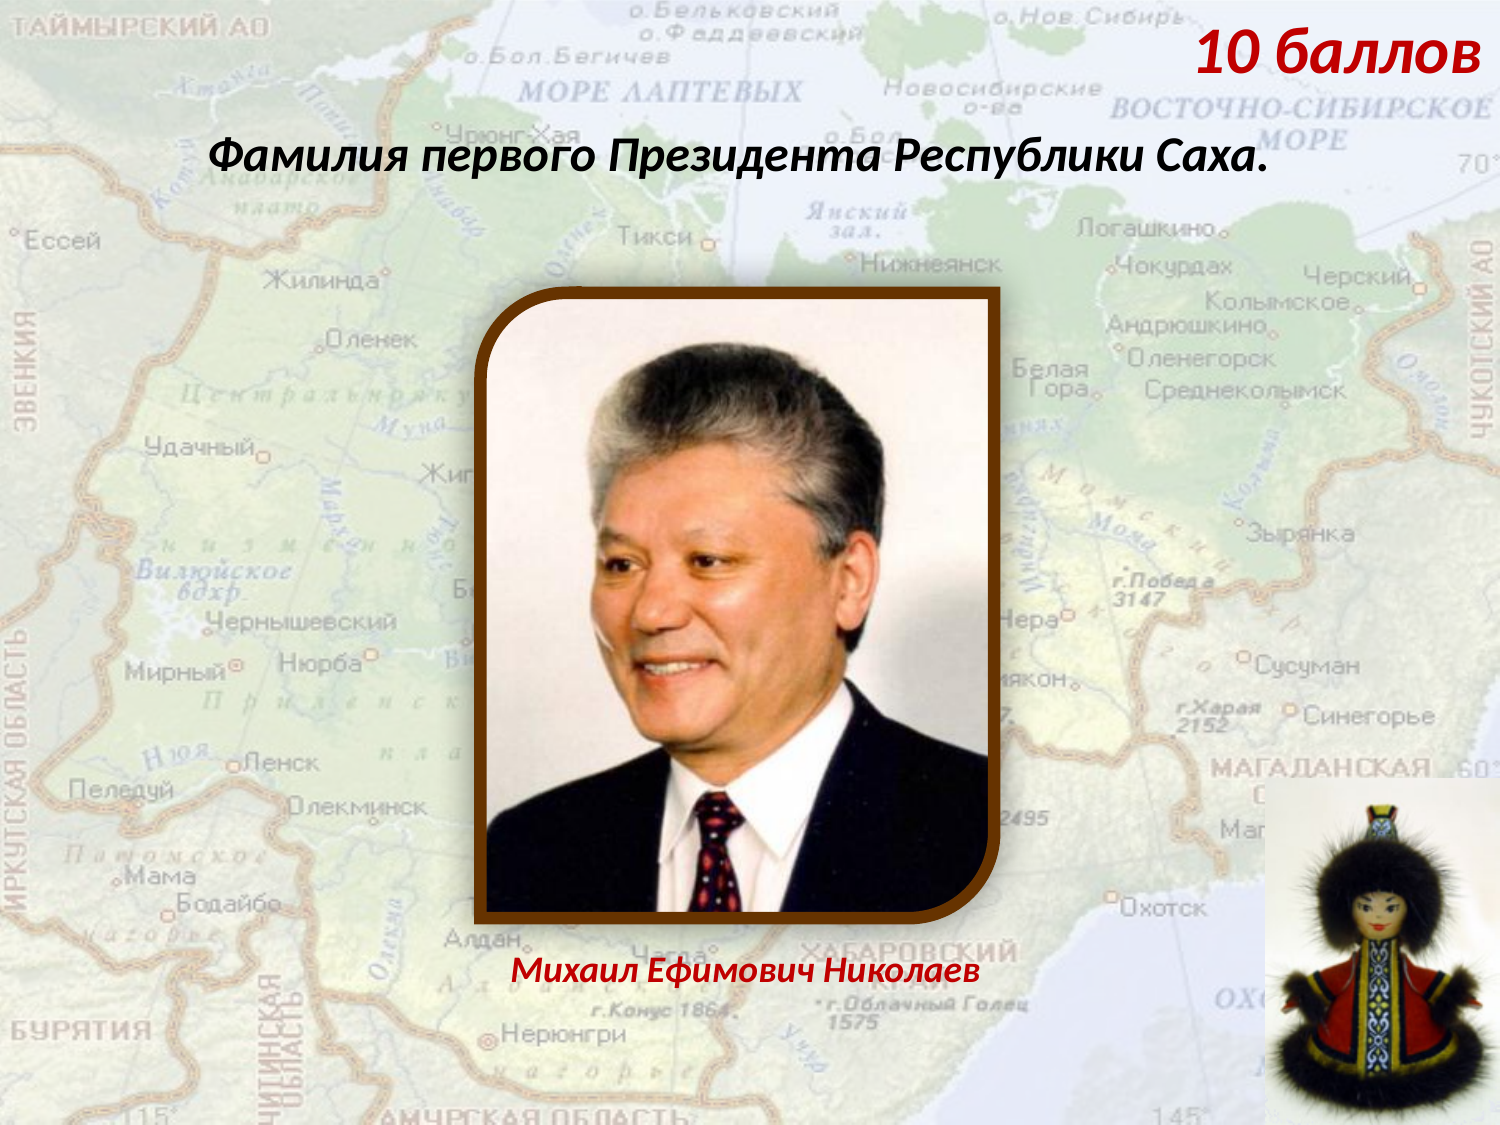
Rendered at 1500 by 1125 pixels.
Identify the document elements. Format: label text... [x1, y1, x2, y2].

text_box 10 баллов [1176, 0, 1498, 95]
picture [480, 292, 995, 919]
picture [1265, 778, 1500, 1125]
text_box Михаил Ефимович Николаев [495, 937, 996, 998]
list Фамилия первого Президента Республики Саха. [58, 105, 1432, 211]
